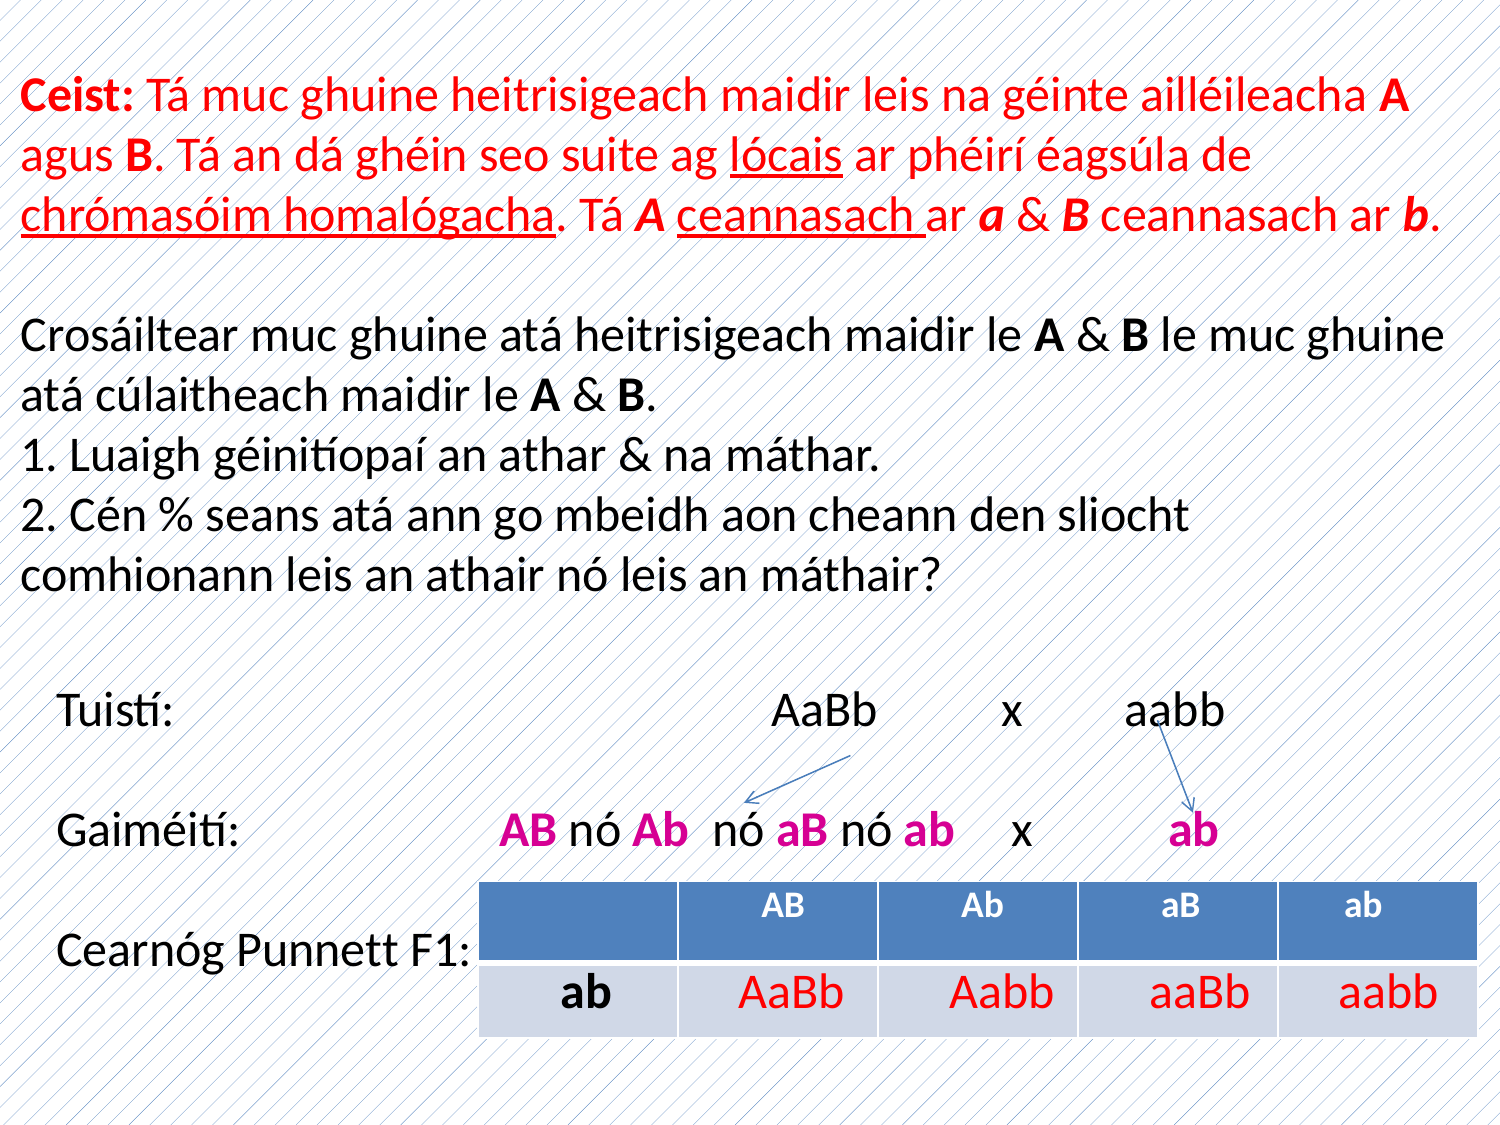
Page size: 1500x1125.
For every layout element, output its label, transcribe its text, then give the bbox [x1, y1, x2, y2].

table_header aB [1079, 882, 1277, 960]
table_cell Aabb [879, 966, 1077, 1037]
table_header AB [679, 882, 877, 960]
text_box Ceist: Tá muc ghuine heitrisigeach maidir leis na géinte ailléileacha A agus B. Tá an dá ghéin seo suite ag lócais ar phéirí éagsúla de chrómasóim homalógacha. Tá A ceannasach ar a & B ceannasach ar b. Crosáiltear muc ghuine atá heitrisigeach maidir le A & B le muc ghuine atá cúlaitheach maidir le A & B. 1. Luaigh géinitíopaí an athar & na máthar. 2. Cén % seans atá ann go mbeidh aon cheann den sliocht comhionann leis an athair nó leis an máthair? [5, 53, 1500, 669]
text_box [1157, 720, 1194, 813]
table_header ab [1279, 882, 1477, 960]
text_box Tuistí: AaBb x aabb Gaiméití: AB nó Ab nó aB nó ab x ab Cearnóg Punnett F1: [41, 668, 1447, 984]
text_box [743, 755, 851, 804]
table_header [479, 882, 677, 960]
table_cell aabb [1279, 966, 1477, 1037]
table_header Ab [879, 882, 1077, 960]
table_cell AaBb [679, 966, 877, 1037]
table_cell ab [479, 966, 677, 1037]
table_cell aaBb [1079, 966, 1277, 1037]
